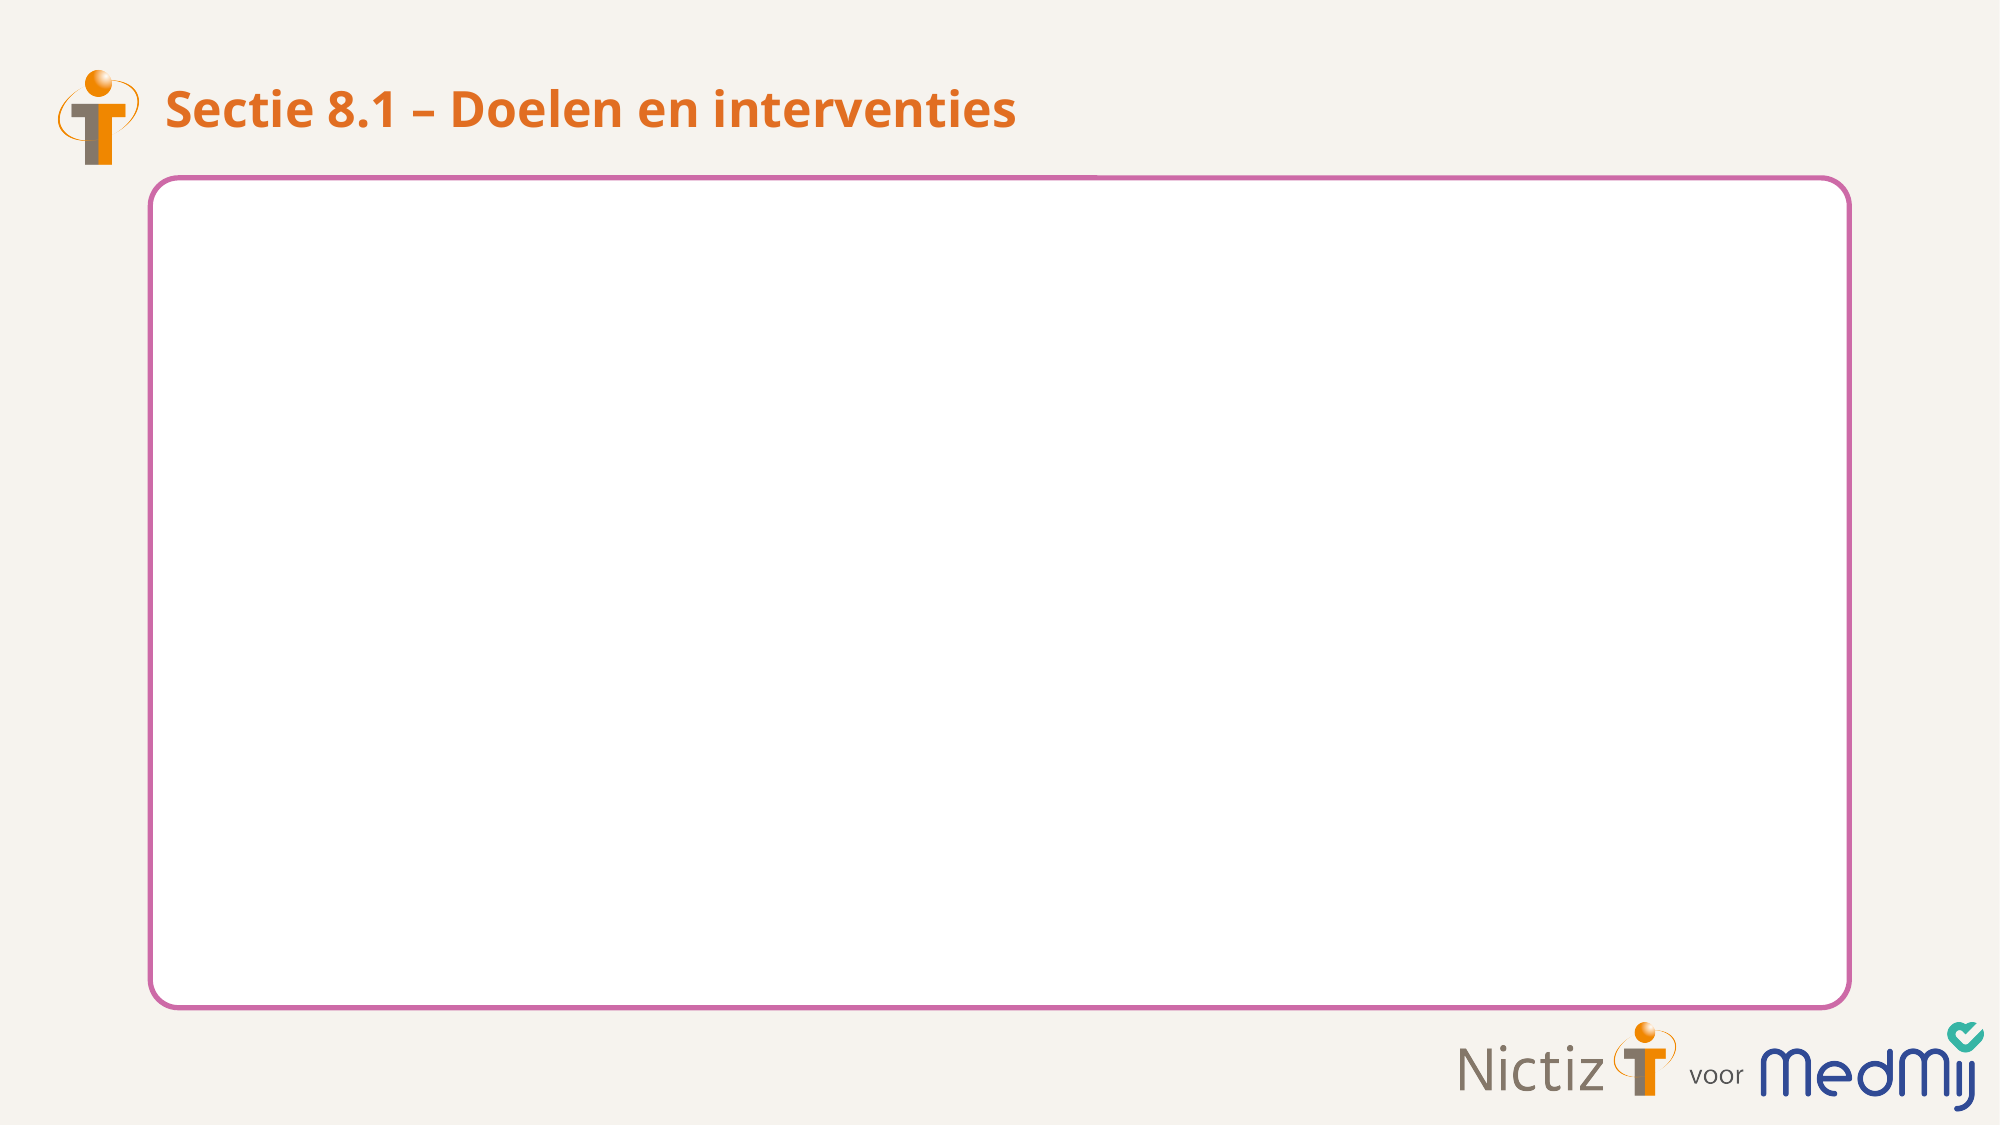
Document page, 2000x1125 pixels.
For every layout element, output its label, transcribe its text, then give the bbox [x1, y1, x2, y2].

title Sectie 8.1 – Doelen en interventies [150, 76, 1850, 165]
picture [50, 66, 151, 187]
picture [1457, 1019, 1988, 1113]
